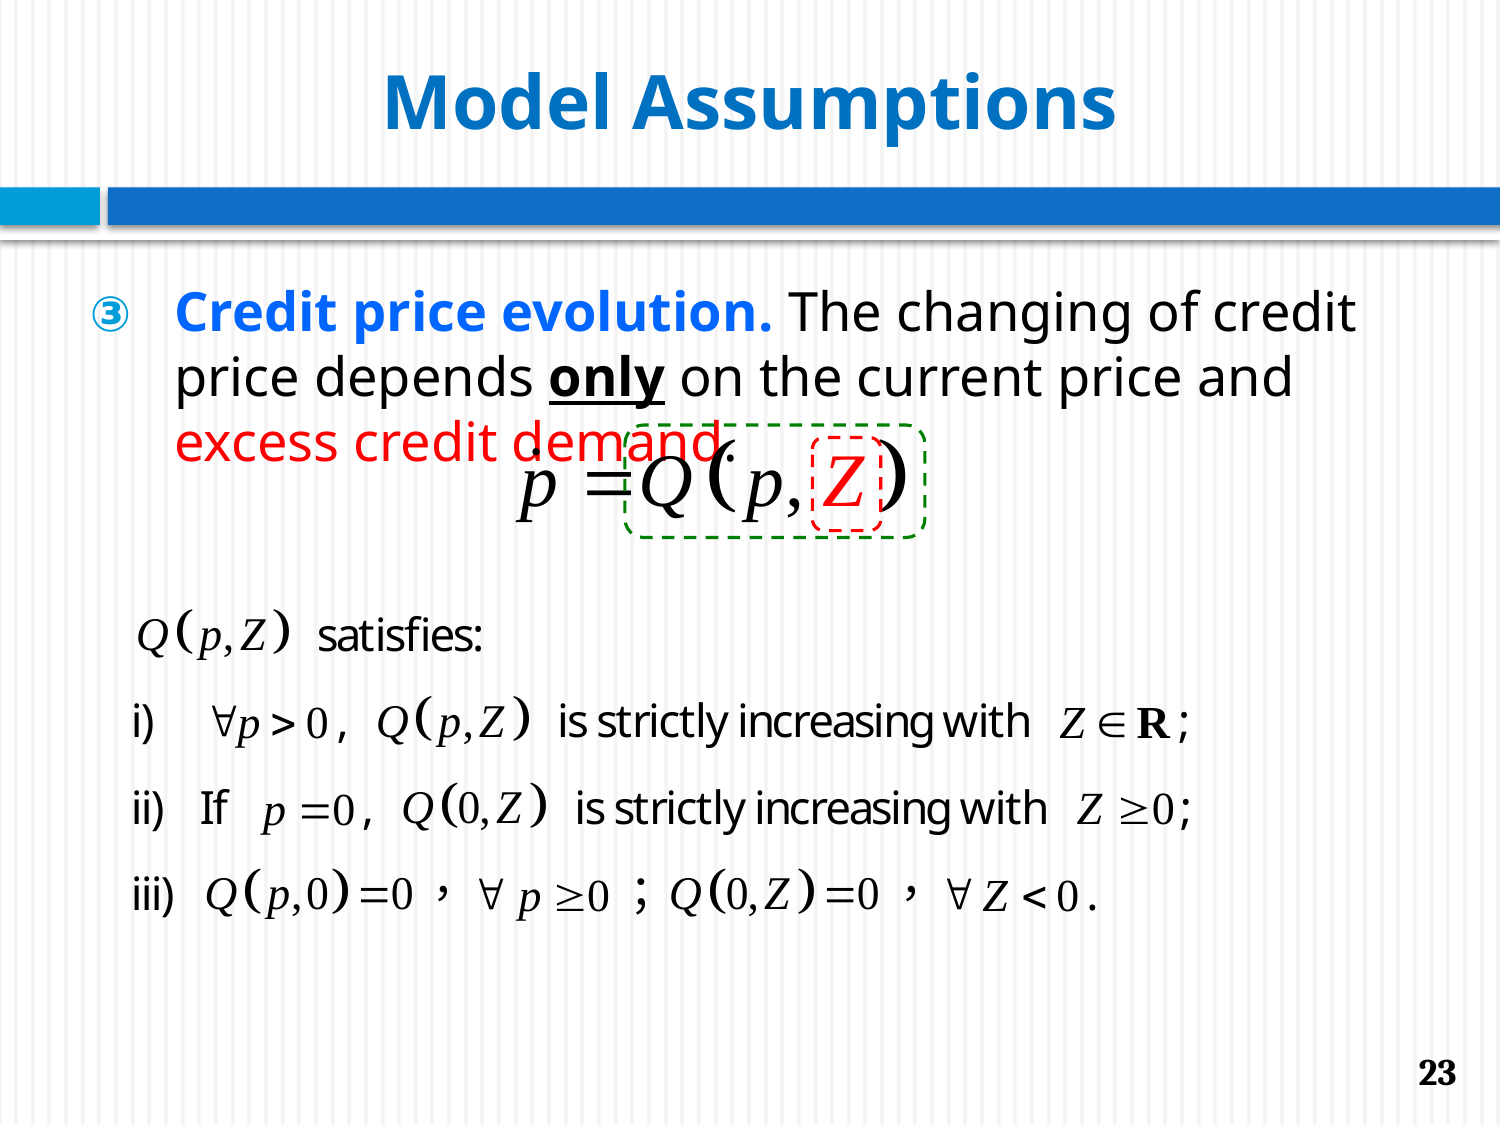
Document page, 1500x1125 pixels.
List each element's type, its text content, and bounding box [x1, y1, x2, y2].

list Credit price evolution. The changing of credit price depends only on the current price and excess credit demand. [75, 270, 1425, 1050]
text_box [130, 574, 1500, 1087]
title Model Assumptions [0, 48, 1500, 152]
text_box [923, 432, 927, 530]
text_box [499, 424, 918, 552]
